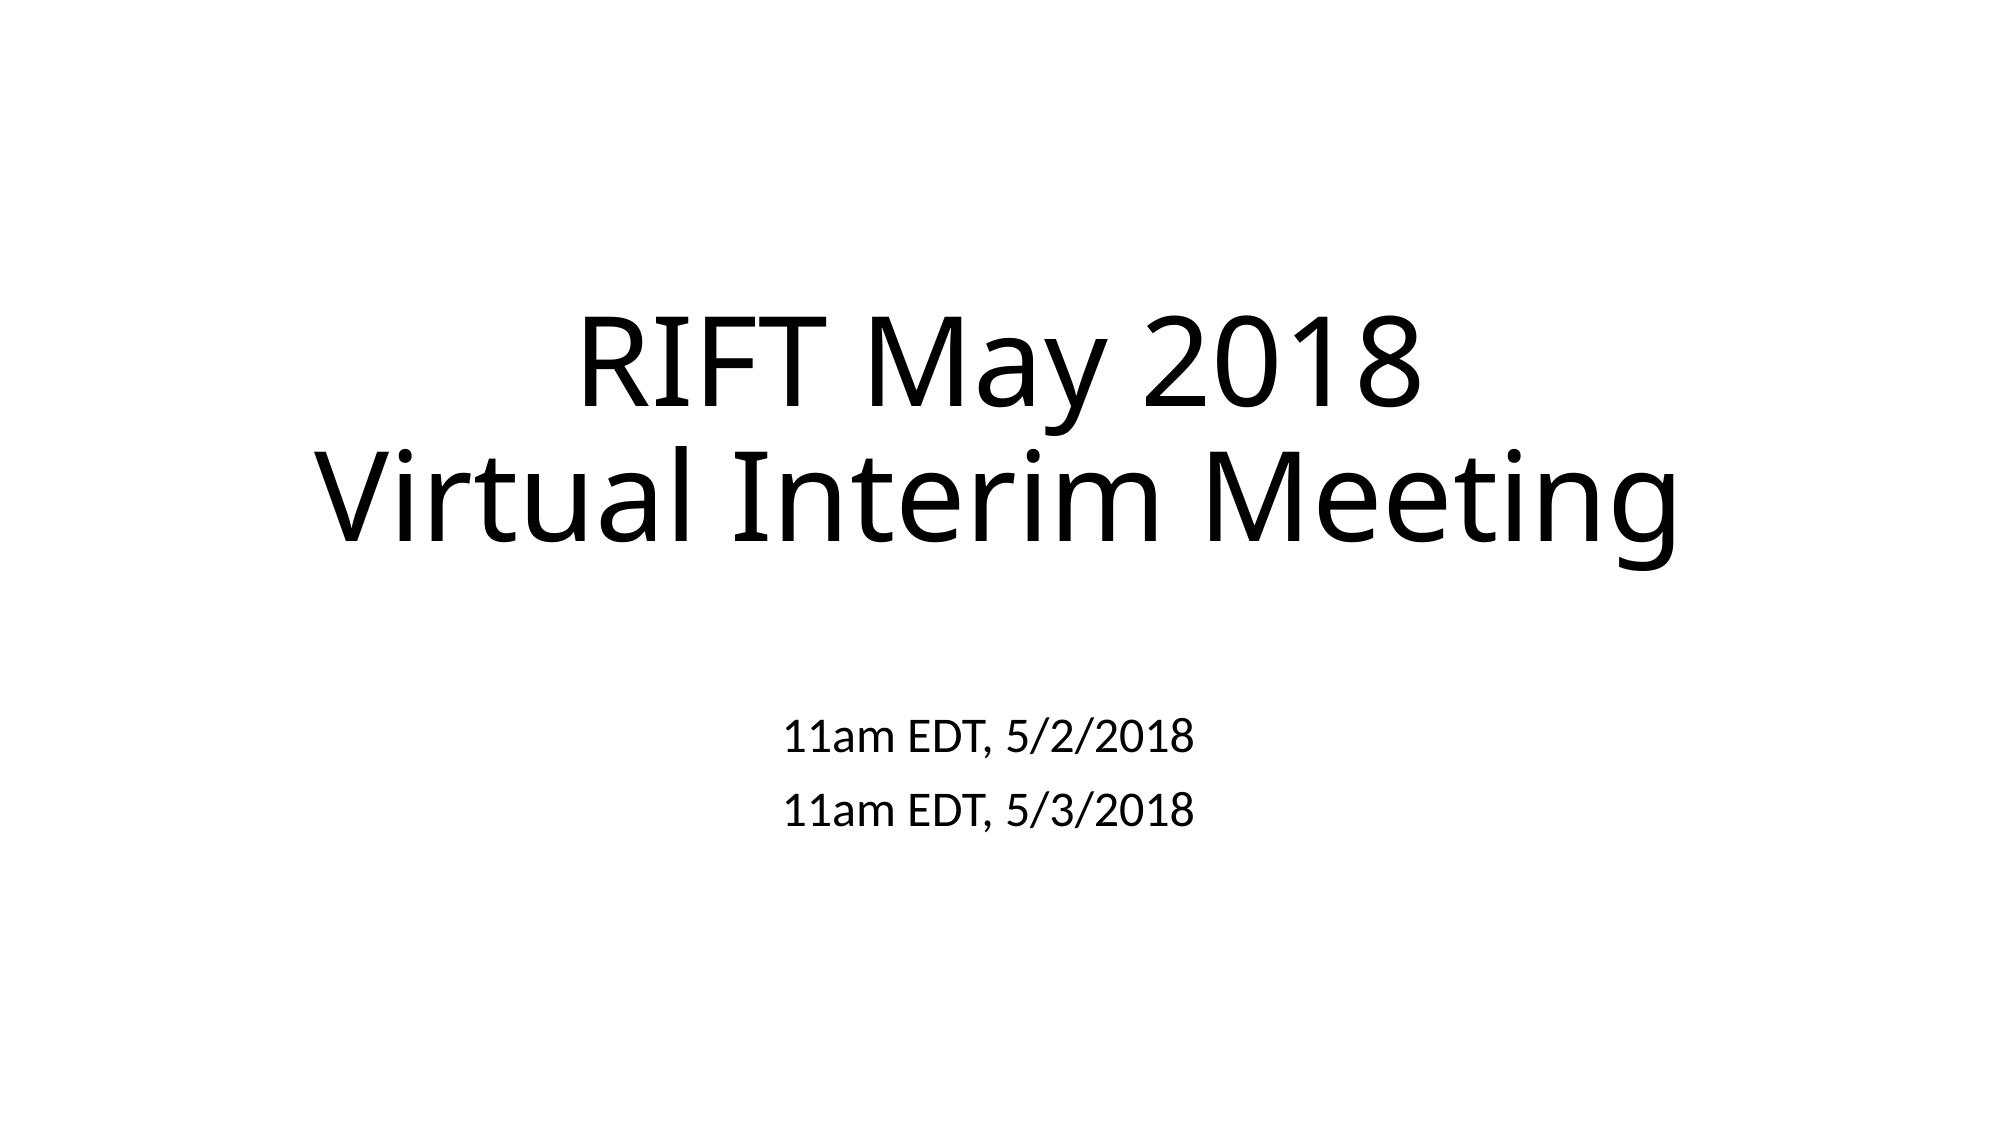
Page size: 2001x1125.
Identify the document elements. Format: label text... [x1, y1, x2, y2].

title RIFT May 2018 Virtual Interim Meeting [249, 184, 1750, 576]
subtitle 11am EDT, 5/2/2018 11am EDT, 5/3/2018 [238, 701, 1739, 973]
